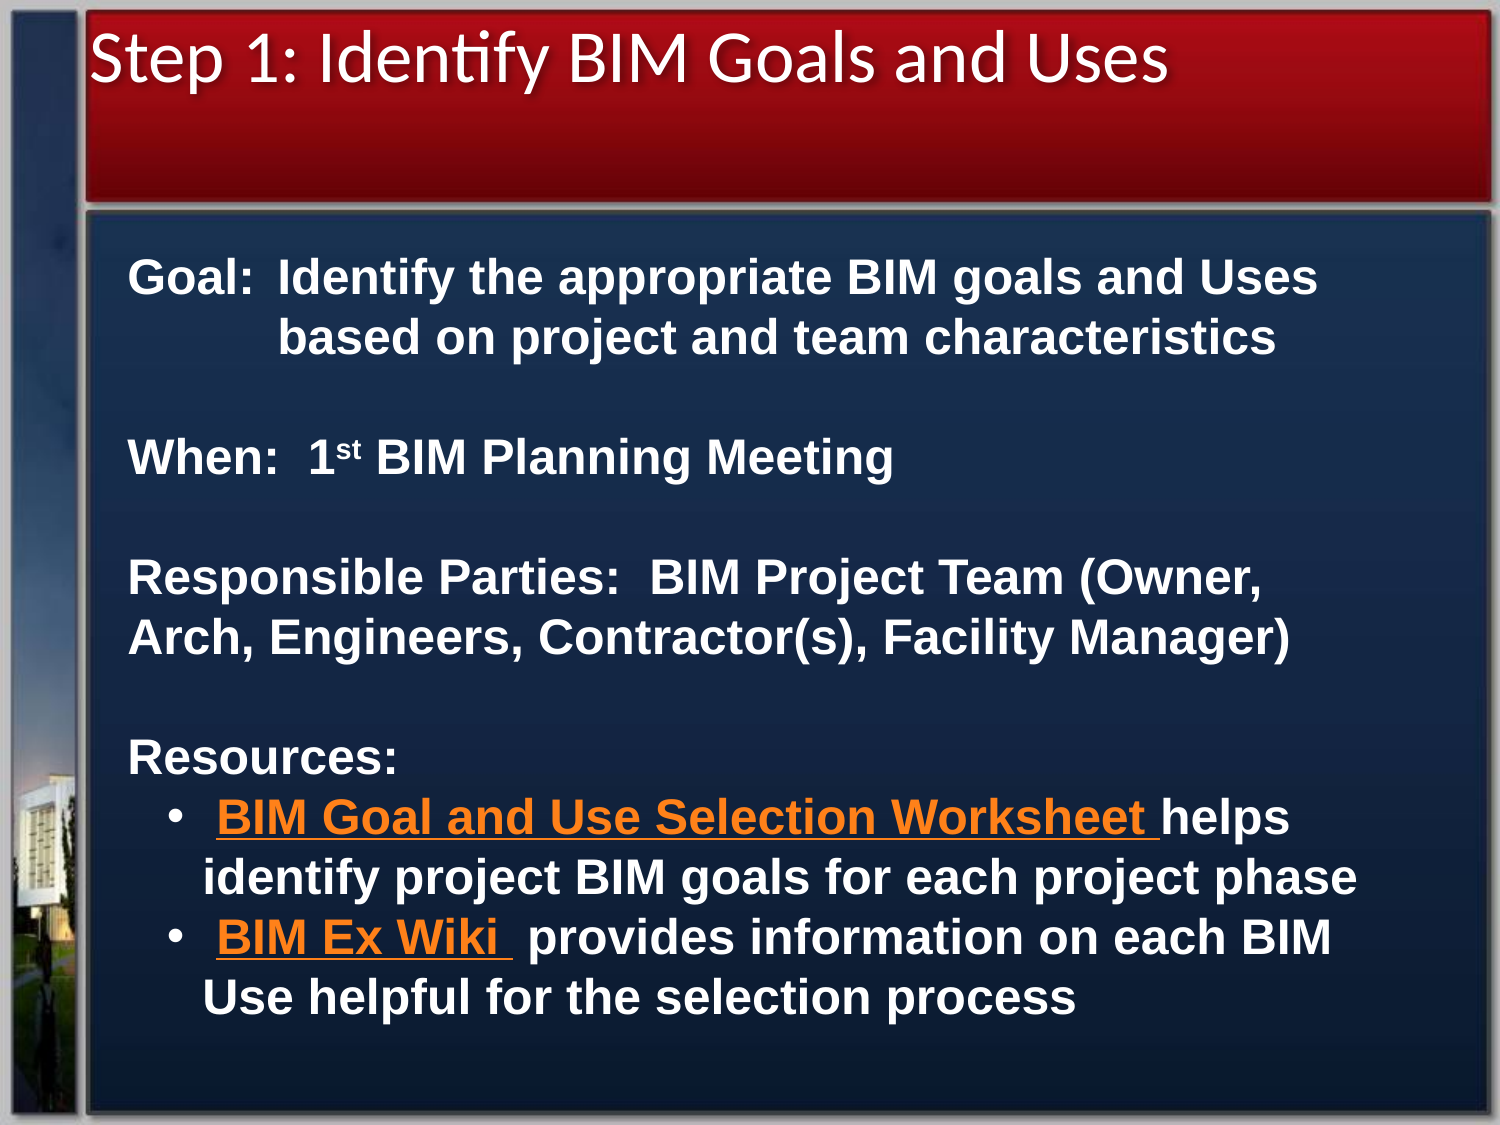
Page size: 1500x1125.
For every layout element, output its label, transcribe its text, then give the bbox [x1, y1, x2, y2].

picture [0, 0, 1500, 1125]
text_box Goal: Identify the appropriate BIM goals and Uses based on project and team characteristics When: 1st BIM Planning Meeting Responsible Parties: BIM Project Team (Owner, Arch, Engineers, Contractor(s), Facility Manager) Resources: BIM Goal and Use Selection Worksheet helps identify project BIM goals for each project phase BIM Ex Wiki provides information on each BIM Use helpful for the selection process [112, 237, 1463, 1125]
text_box Step 1: Identify BIM Goals and Uses [74, 0, 1500, 105]
